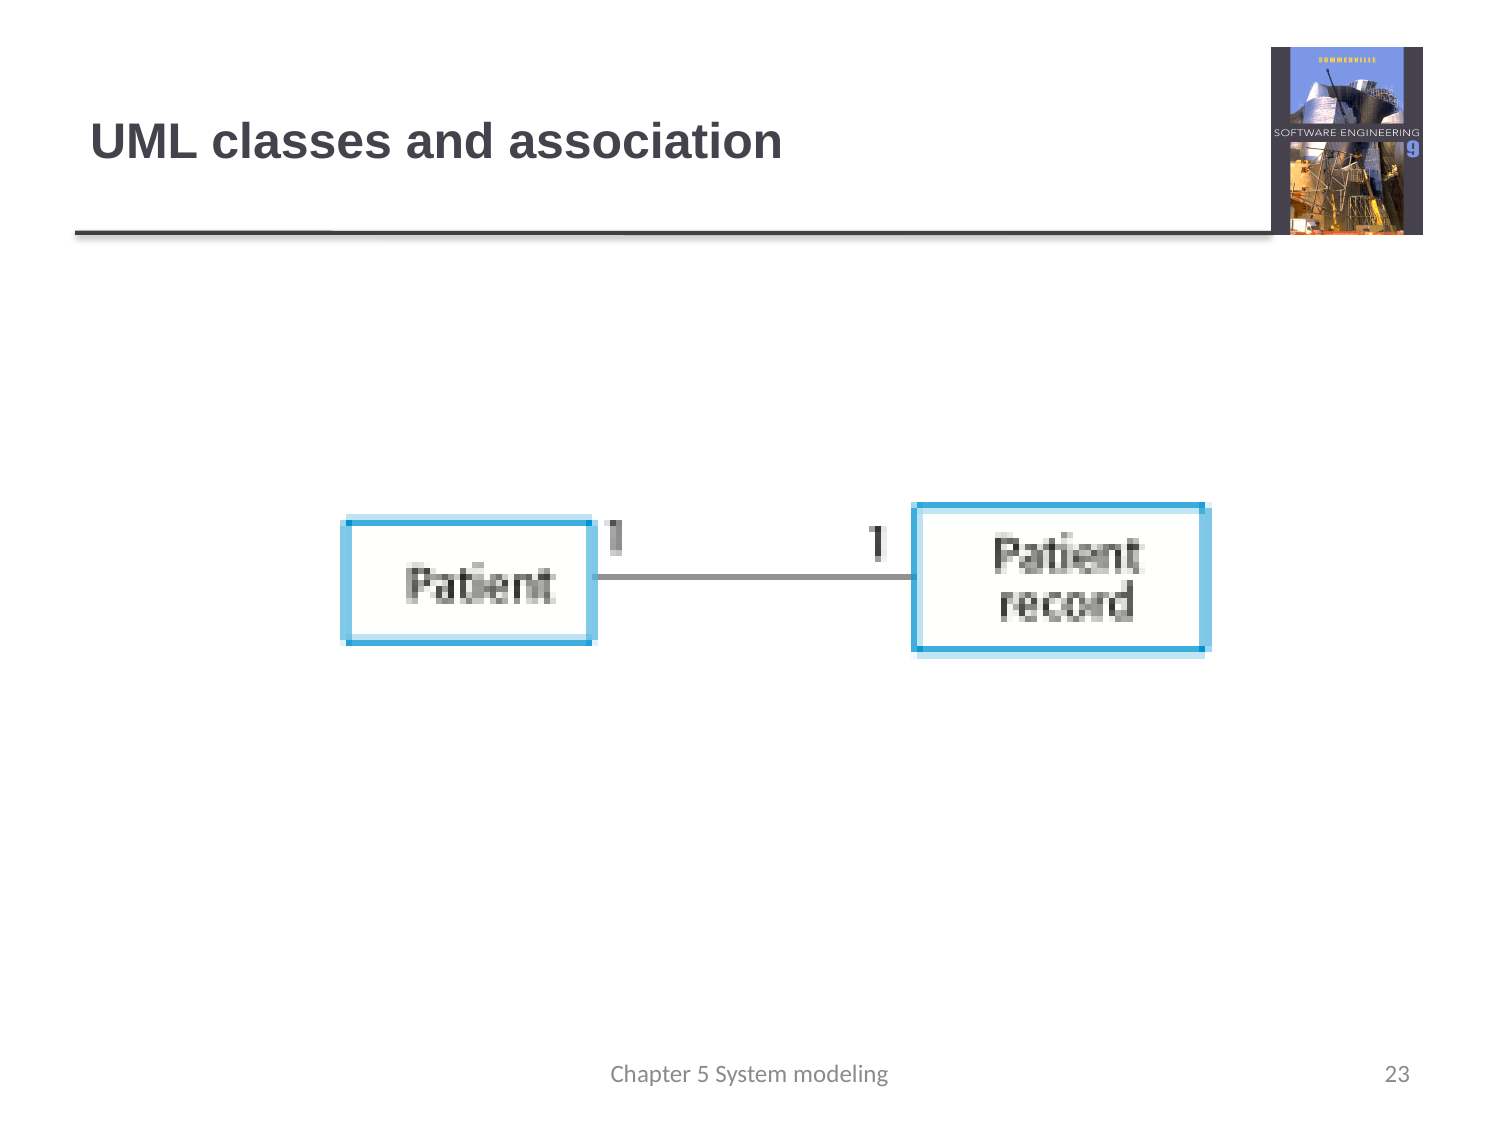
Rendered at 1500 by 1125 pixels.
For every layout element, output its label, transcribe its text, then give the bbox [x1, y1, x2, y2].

picture [1272, 47, 1423, 235]
footer Chapter 5 System modeling [512, 1042, 988, 1103]
slide_number 23 [1074, 1042, 1425, 1103]
title UML classes and association [74, 44, 1272, 233]
picture [340, 501, 1213, 659]
